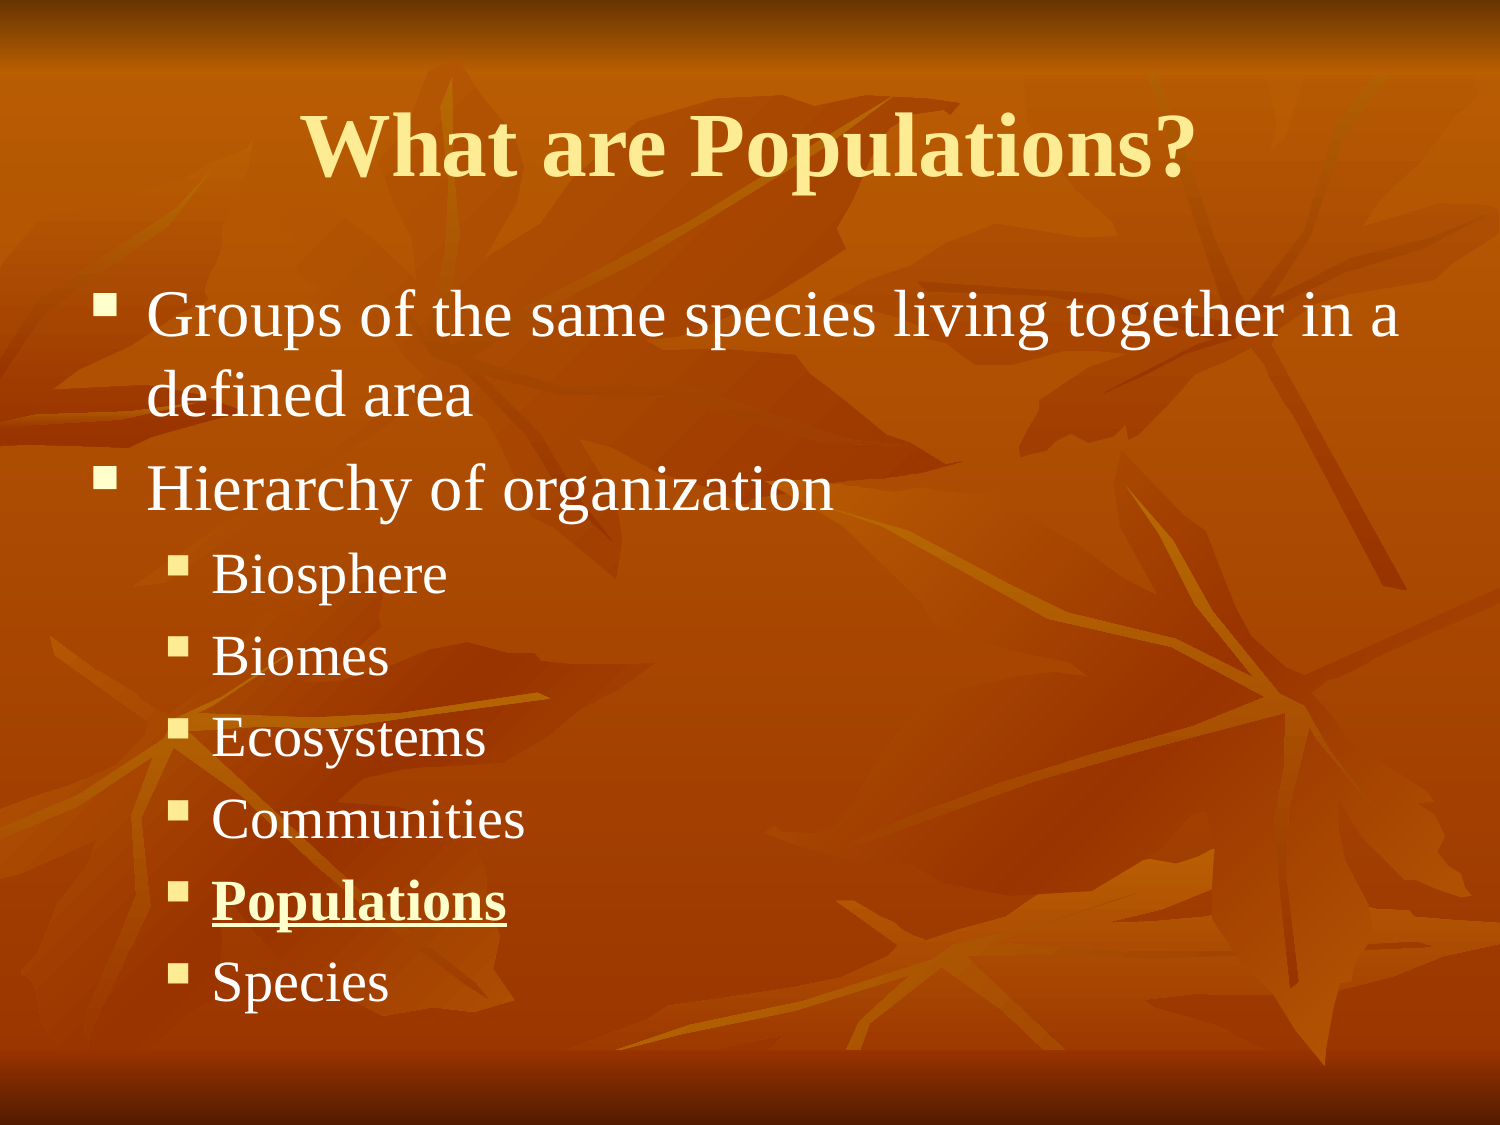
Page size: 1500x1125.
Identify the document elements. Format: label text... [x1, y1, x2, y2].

title What are Populations? [74, 45, 1426, 234]
list Groups of the same species living together in a defined area Hierarchy of organization Biosphere Biomes Ecosystems Communities Populations Species [74, 262, 1426, 1006]
